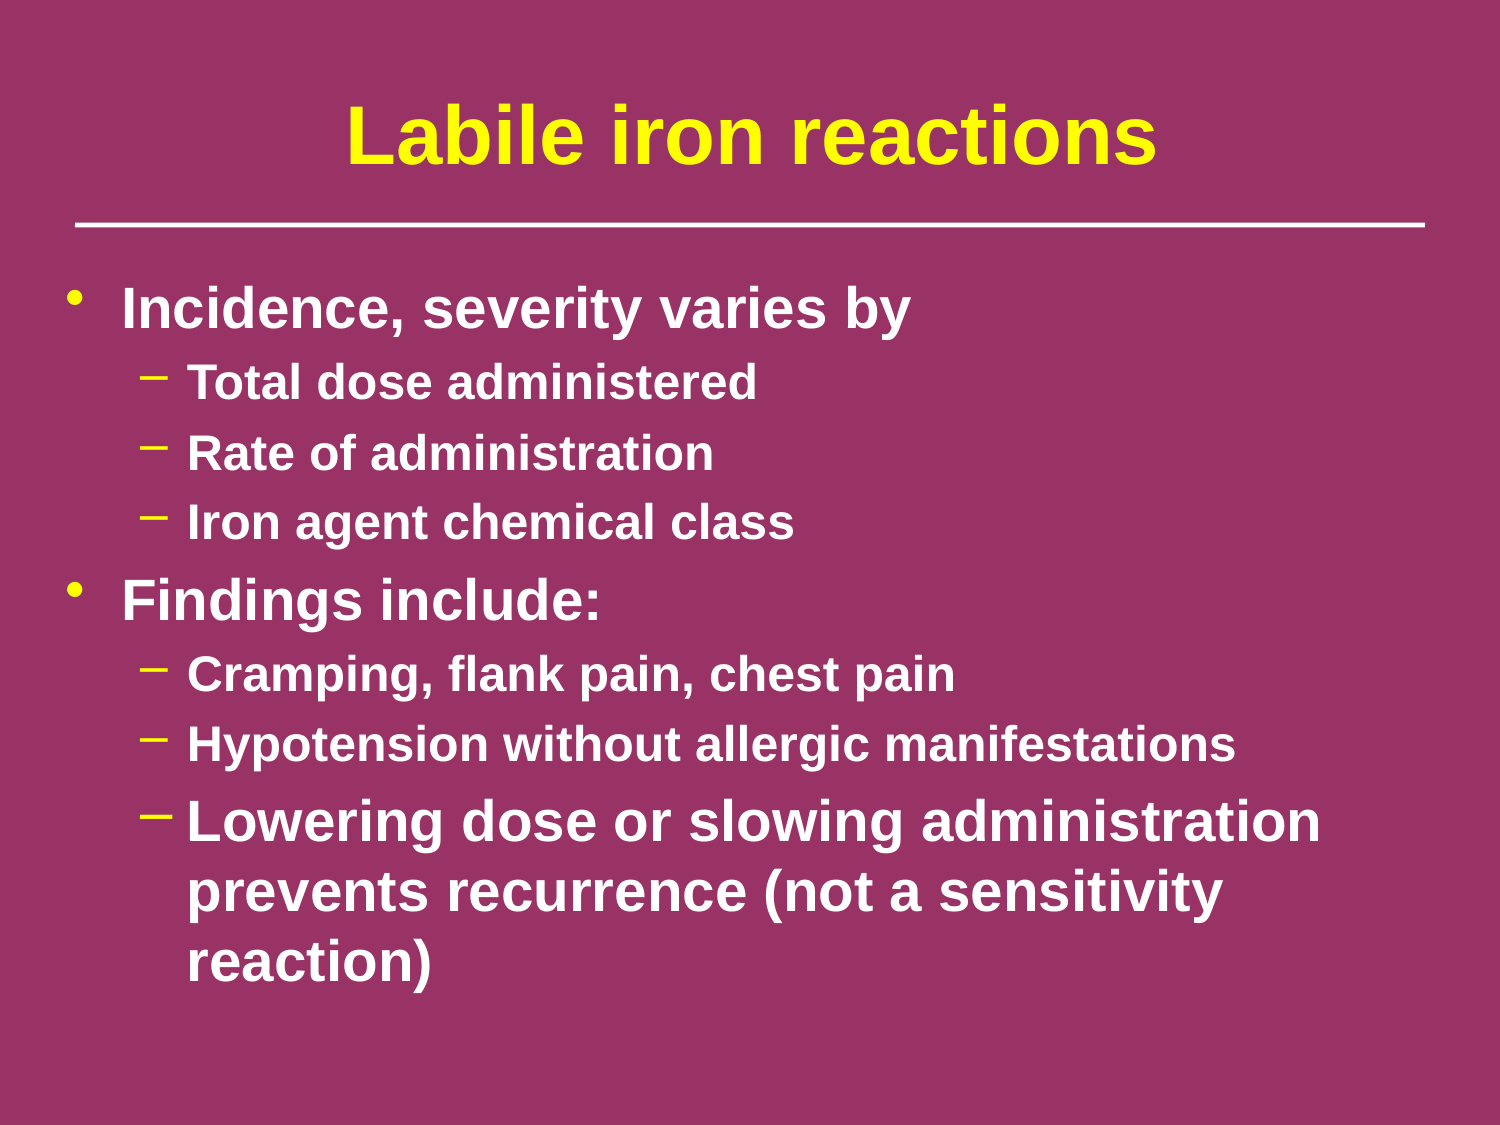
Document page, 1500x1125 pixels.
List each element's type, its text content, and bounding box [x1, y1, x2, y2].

list Incidence, severity varies by Total dose administered Rate of administration Iron agent chemical class Findings include: Cramping, flank pain, chest pain Hypotension without allergic manifestations Lowering dose or slowing administration prevents recurrence (not a sensitivity reaction) [50, 262, 1447, 1050]
title Labile iron reactions [77, 75, 1428, 188]
